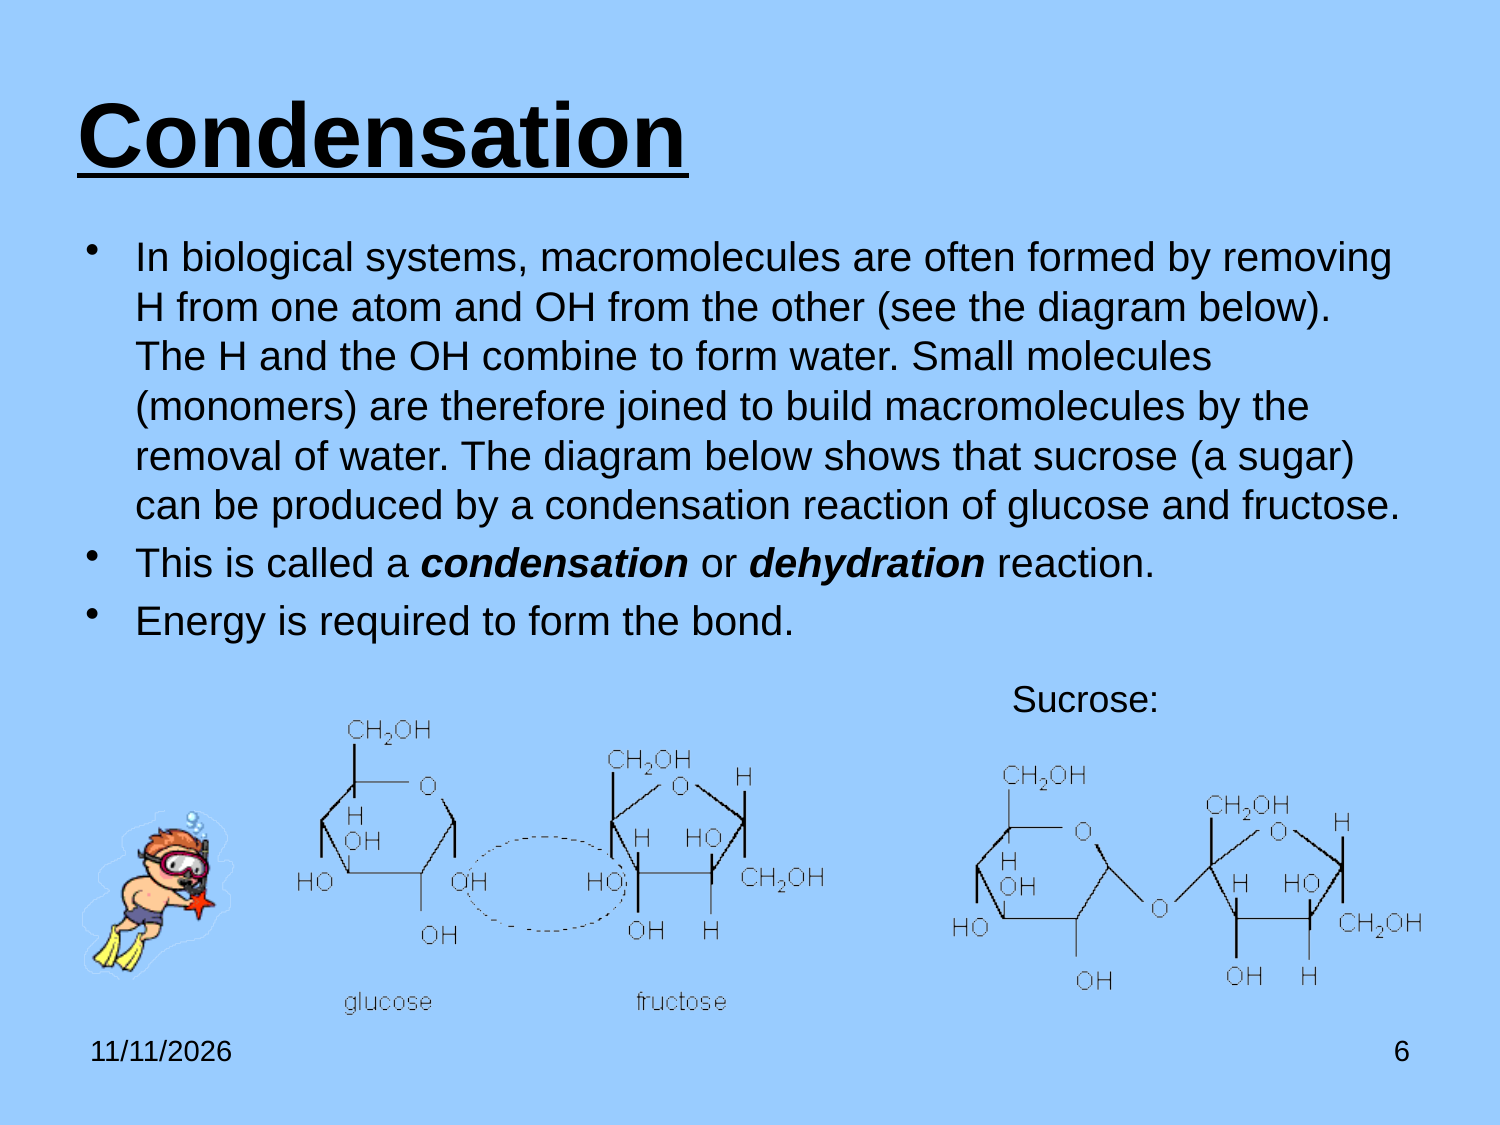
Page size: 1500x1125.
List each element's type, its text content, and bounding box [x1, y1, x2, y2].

picture [292, 714, 828, 1020]
picture [72, 810, 242, 980]
text_box Sucrose: [997, 667, 1175, 728]
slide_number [74, 1024, 426, 1103]
picture [948, 761, 1430, 995]
list In biological systems, macromolecules are often formed by removing H from one atom and OH from the other (see the diagram below). The H and the OH combine to form water. Small molecules (monomers) are therefore joined to build macromolecules by the removal of water. The diagram below shows that sucrose (a sugar) can be produced by a condensation reaction of glucose and fructose. This is called a condensation or dehydration reaction. Energy is required to form the bond. [70, 222, 1421, 664]
slide_number 6 [1074, 1024, 1426, 1103]
title Condensation [62, 37, 1301, 226]
